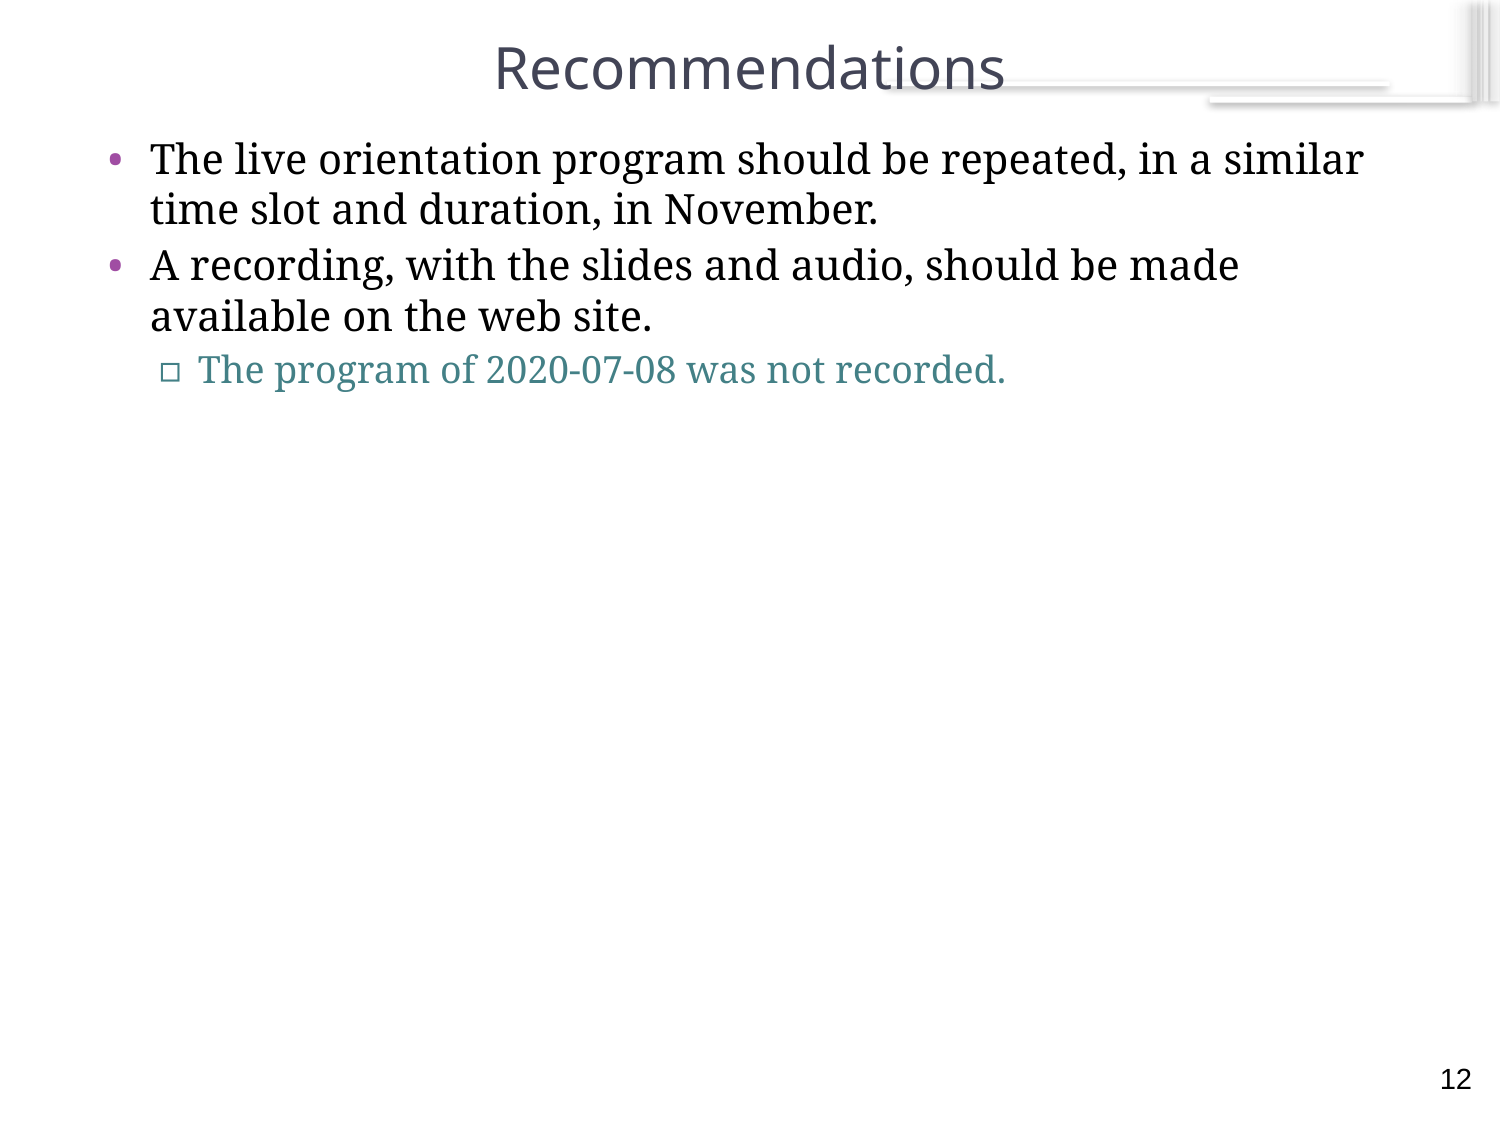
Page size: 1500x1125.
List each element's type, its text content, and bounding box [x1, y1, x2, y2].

list The live orientation program should be repeated, in a similar time slot and duration, in November. A recording, with the slides and audio, should be made available on the web site. The program of 2020-07-08 was not recorded. [75, 125, 1425, 1072]
title Recommendations [17, 7, 1483, 126]
